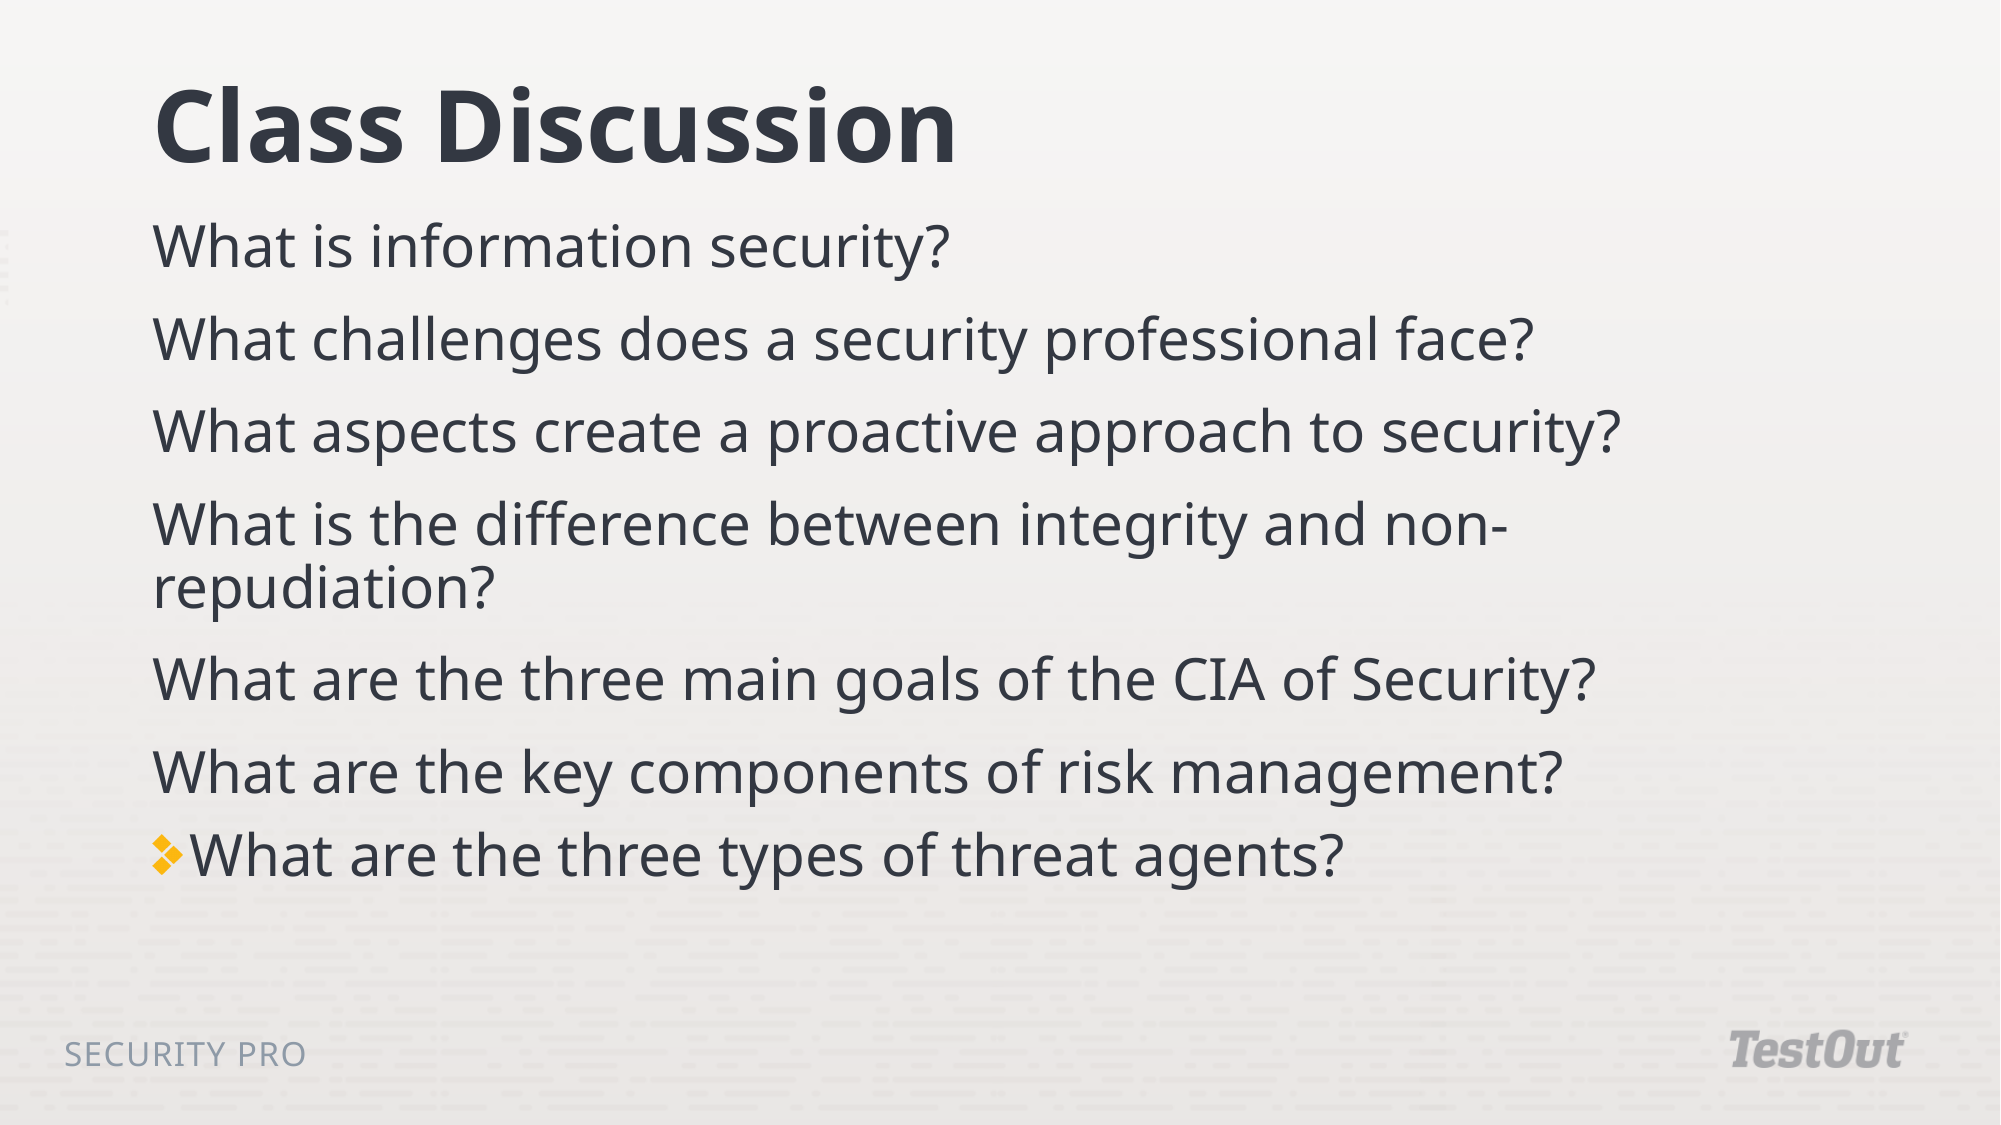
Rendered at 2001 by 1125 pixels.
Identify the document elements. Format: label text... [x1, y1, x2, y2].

list What is information security? What challenges does a security professional face? What aspects create a proactive approach to security? What is the difference between integrity and non-repudiation? What are the three main goals of the CIA of Security? What are the key components of risk management? What are the three types of threat agents? [137, 210, 1863, 1000]
title Class Discussion [137, 49, 1863, 210]
picture [0, 0, 2001, 1125]
list Security Pro [64, 1032, 666, 1079]
